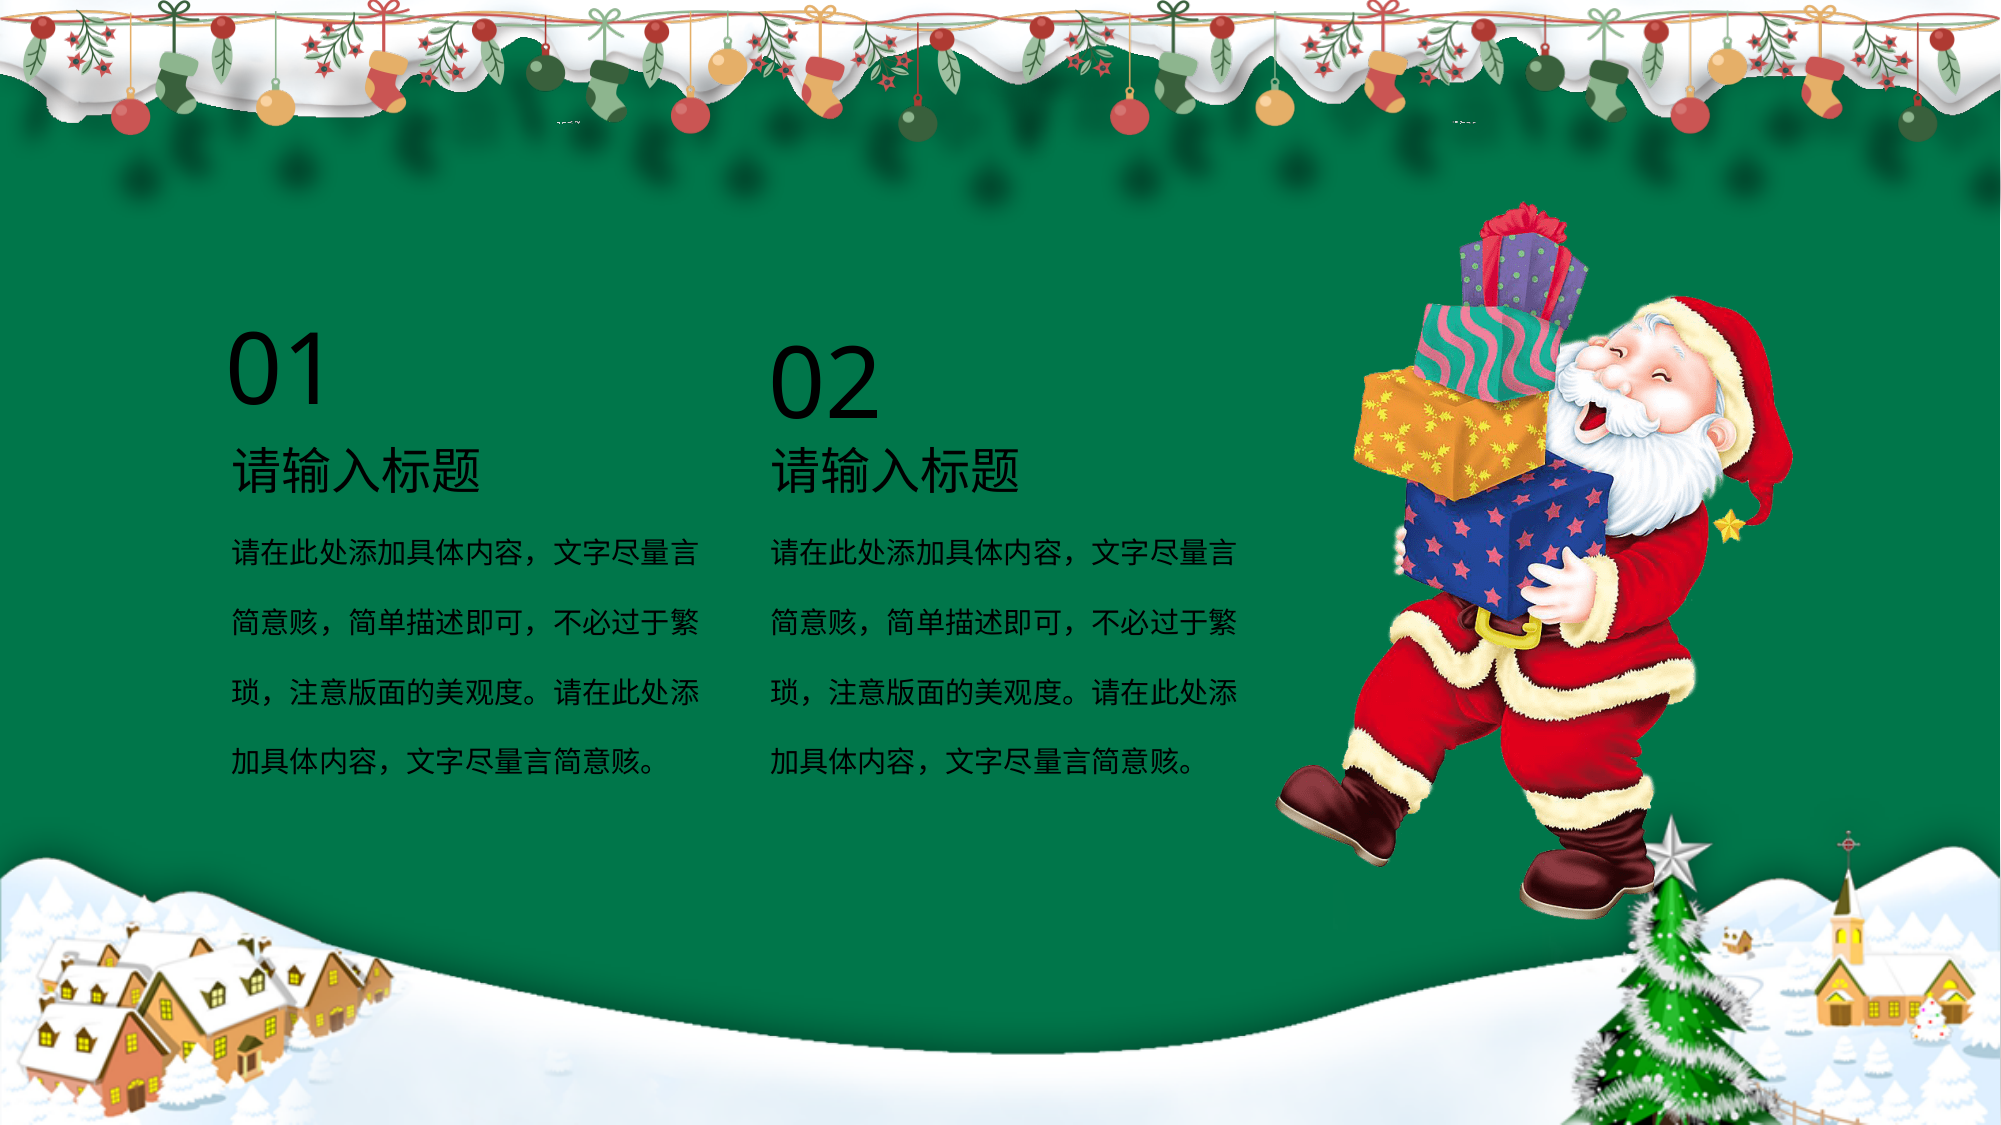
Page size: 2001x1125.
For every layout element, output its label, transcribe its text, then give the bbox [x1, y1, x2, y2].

text_box 请输入标题 请在此处添加具体内容，文字尽量言简意赅，简单描述即可，不必过于繁琐，注意版面的美观度。请在此处添加具体内容，文字尽量言简意赅。 [755, 431, 1244, 787]
text_box 01 [211, 297, 356, 433]
text_box 02 [753, 310, 898, 446]
text_box 请输入标题 请在此处添加具体内容，文字尽量言简意赅，简单描述即可，不必过于繁琐，注意版面的美观度。请在此处添加具体内容，文字尽量言简意赅。 [216, 431, 735, 787]
picture [0, 0, 2000, 1125]
